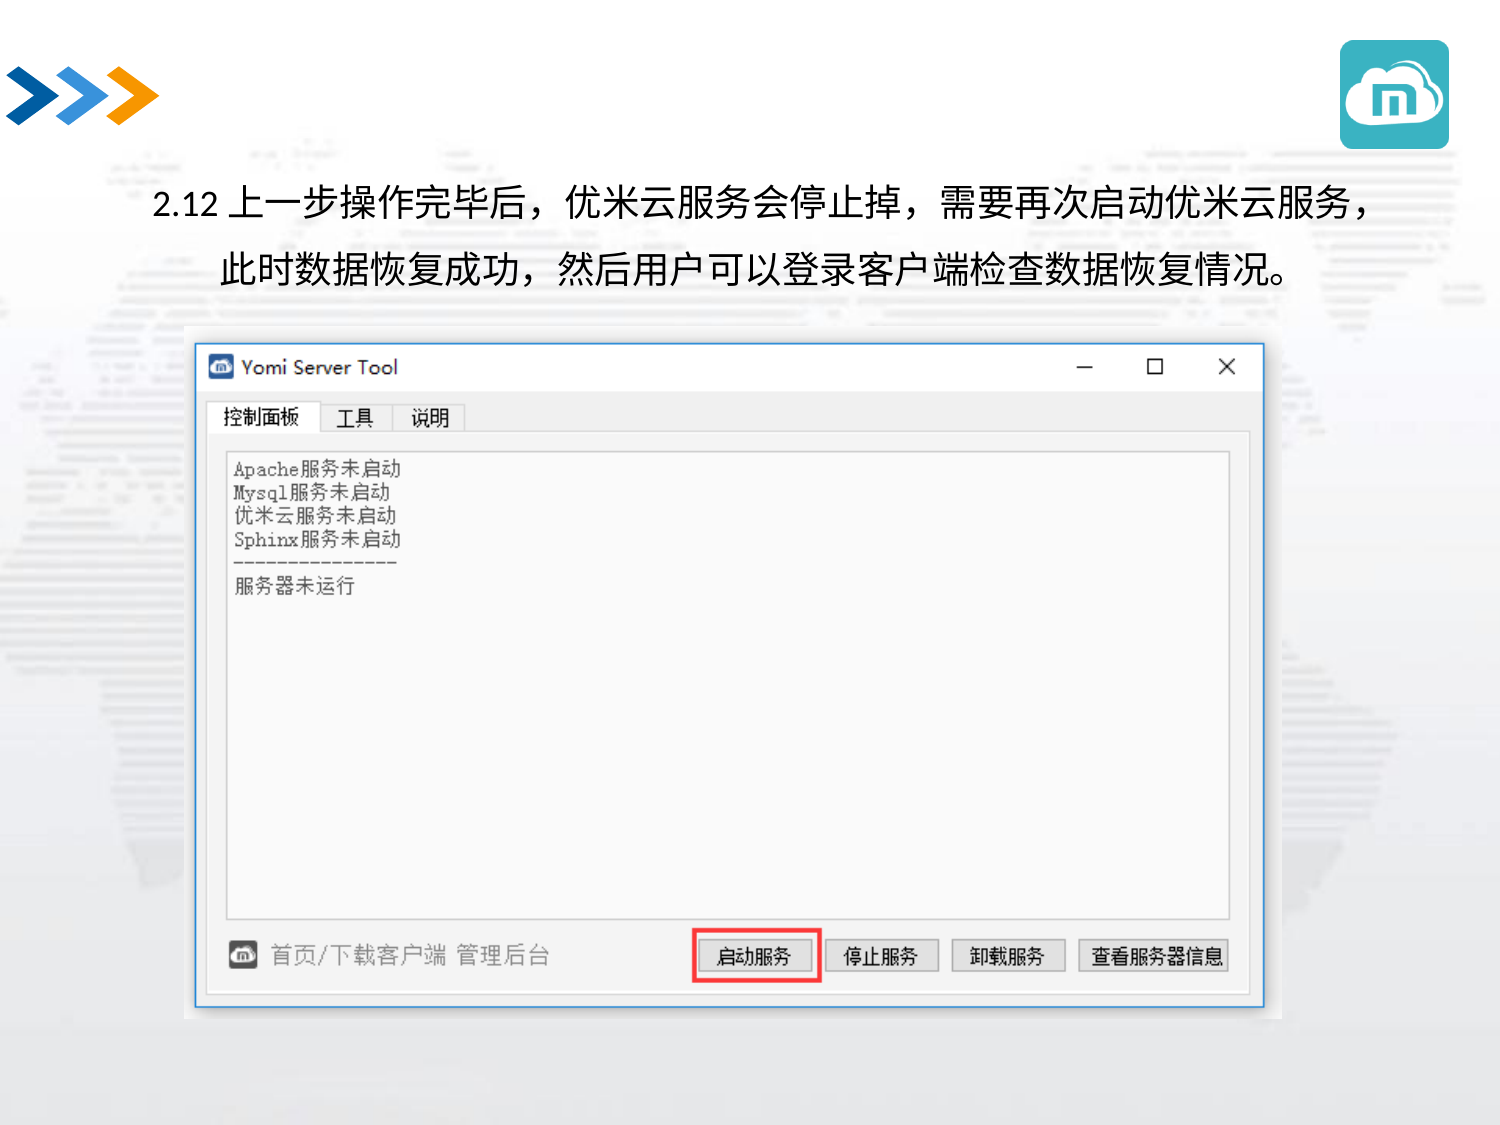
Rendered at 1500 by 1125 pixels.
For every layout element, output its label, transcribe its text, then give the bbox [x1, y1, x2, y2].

picture [0, 0, 1500, 1125]
text_box 2.12上一步操作完毕后，优米云服务会停止掉，需要再次启动优米云服务， 此时数据恢复成功，然后用户可以登录客户端检查数据恢复情况。 [137, 148, 1405, 299]
